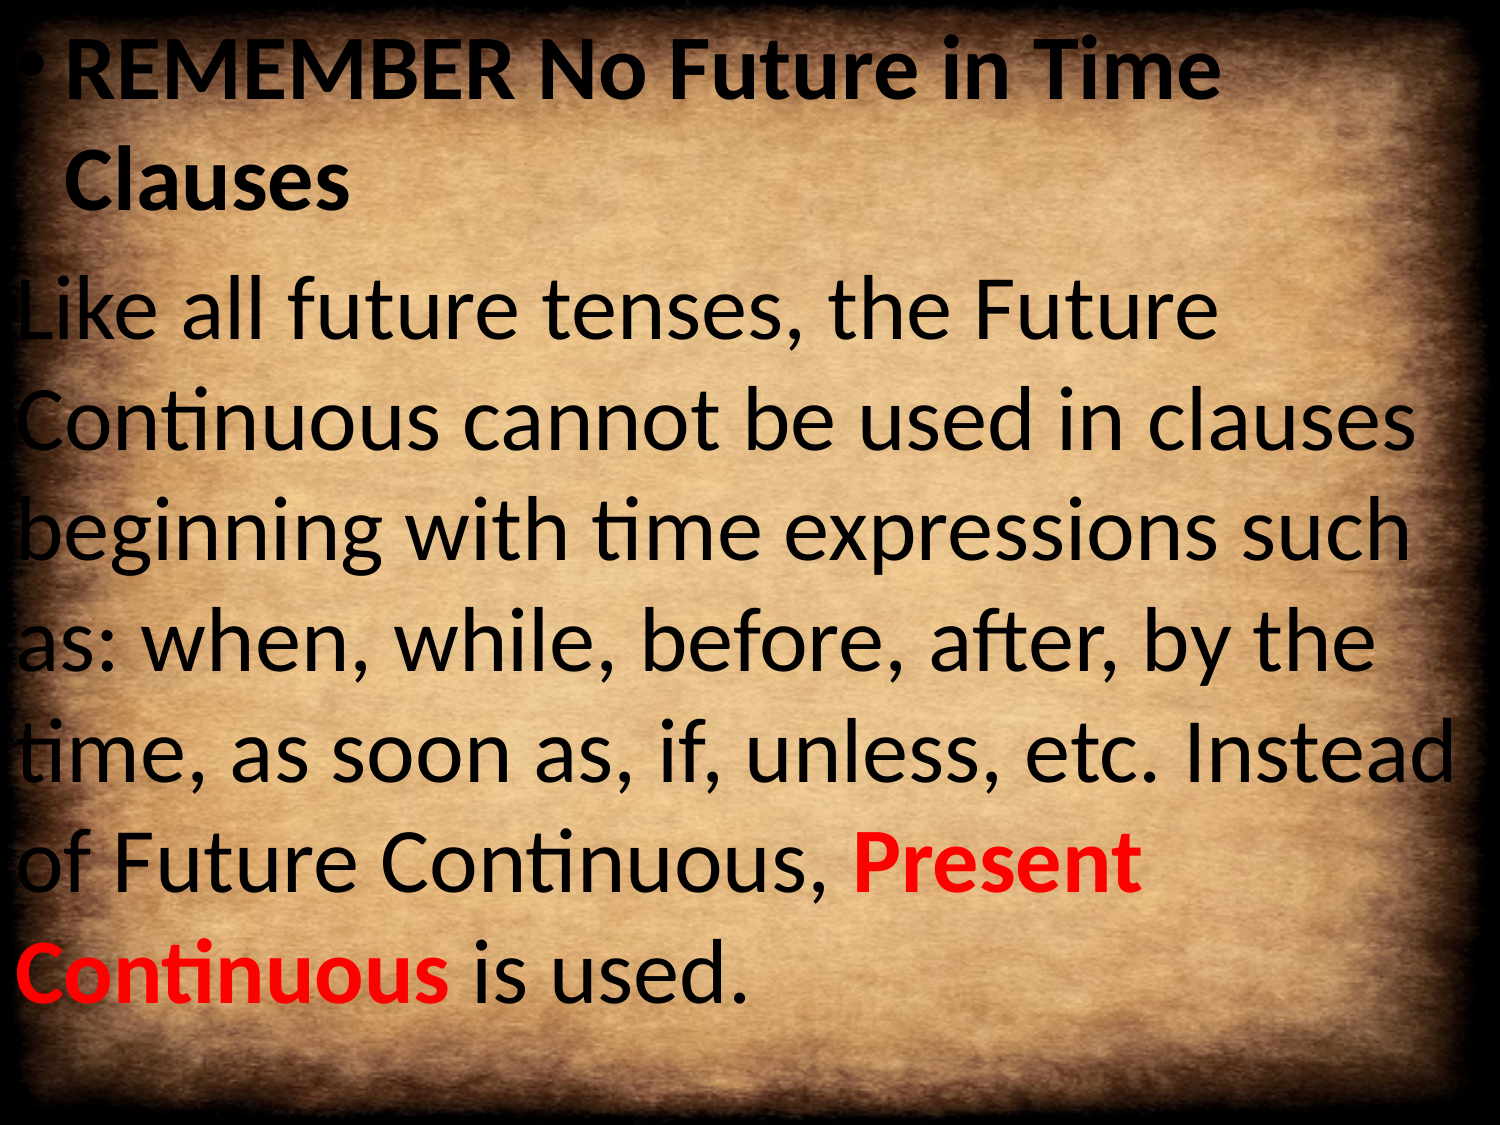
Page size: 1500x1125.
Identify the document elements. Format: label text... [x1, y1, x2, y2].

list REMEMBER No Future in Time Clauses Like all future tenses, the Future Continuous cannot be used in clauses beginning with time expressions such as: when, while, before, after, by the time, as soon as, if, unless, etc. Instead of Future Continuous, Present Continuous is used. [0, 0, 1500, 1125]
